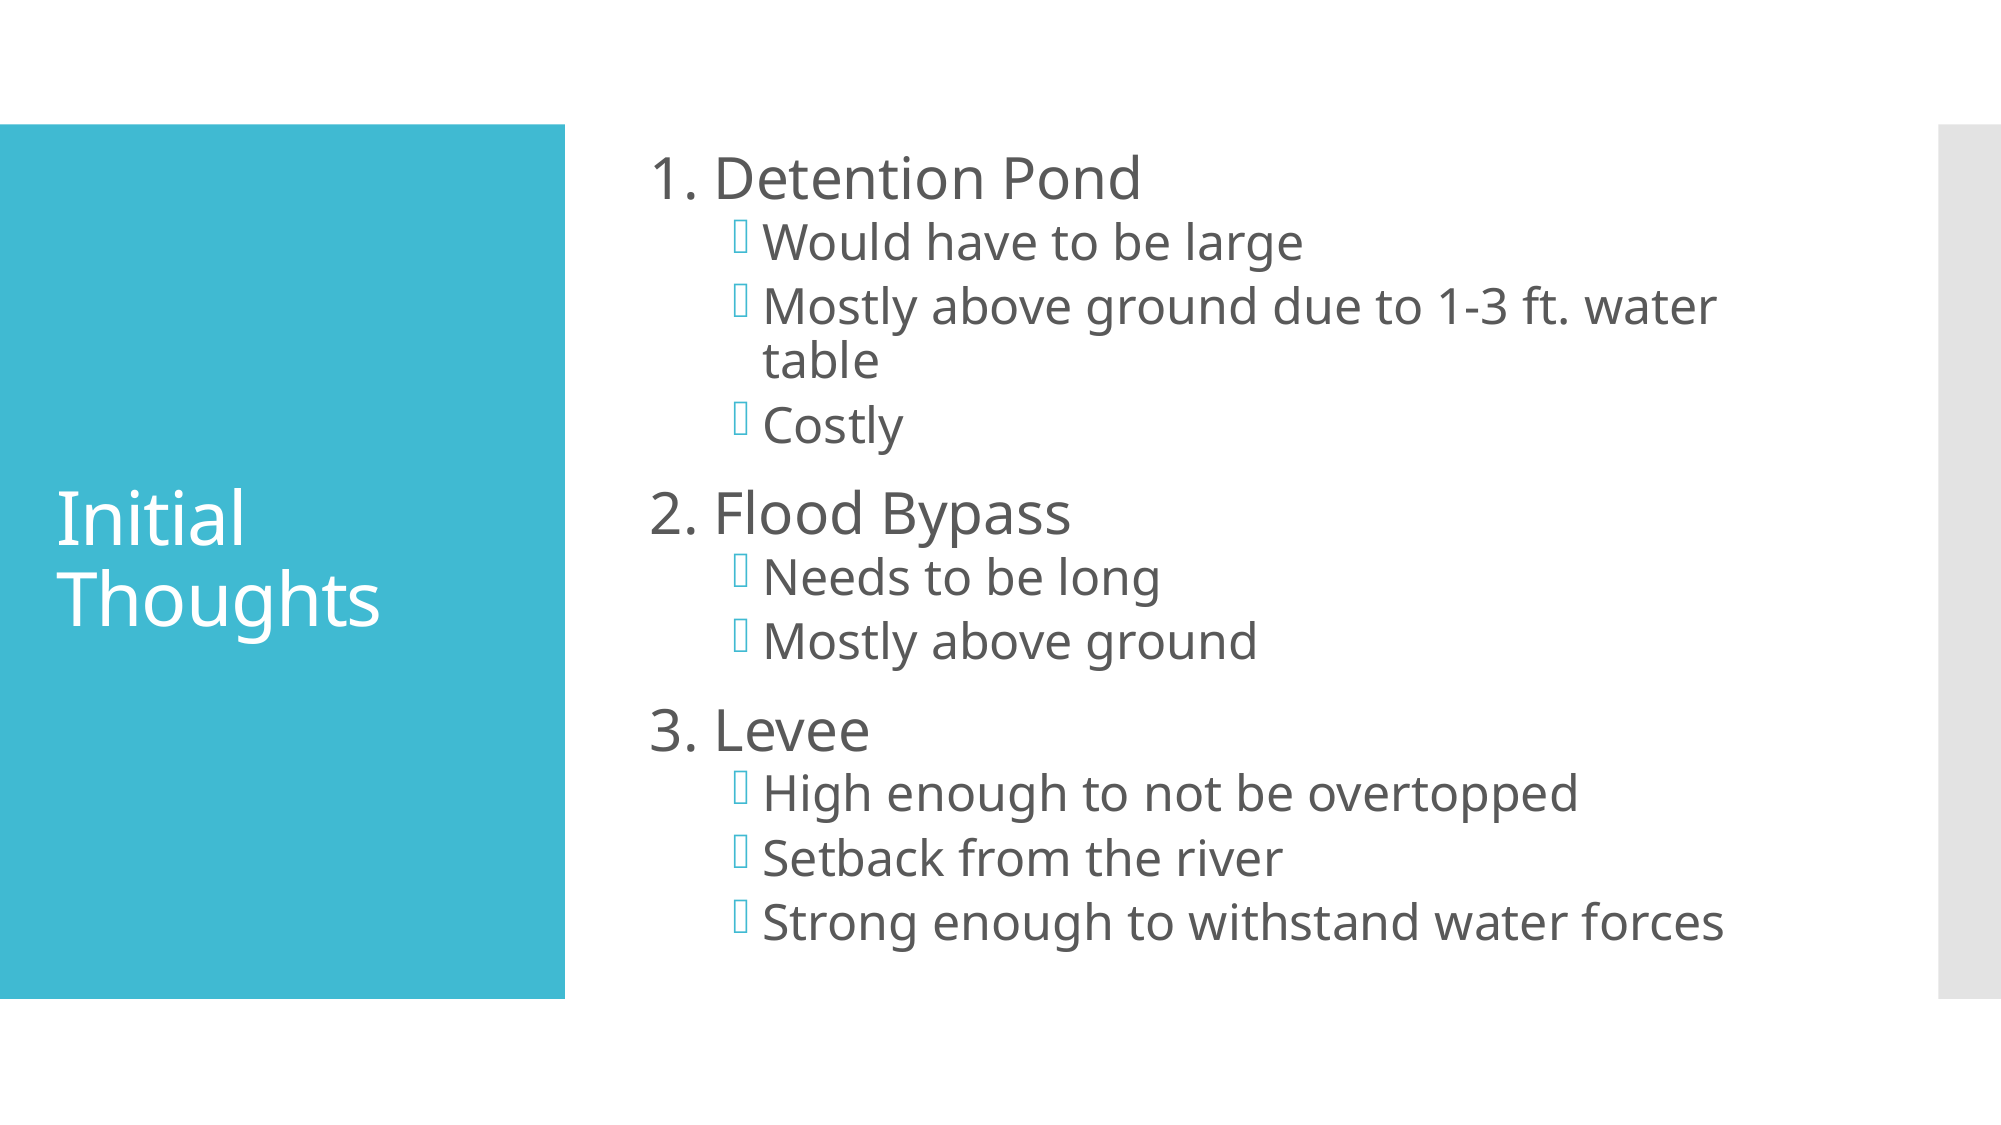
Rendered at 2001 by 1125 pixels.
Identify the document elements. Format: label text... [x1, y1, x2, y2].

title Initial Thoughts [41, 184, 525, 940]
list 1. Detention Pond Would have to be large Mostly above ground due to 1-3 ft. water table Costly 2. Flood Bypass Needs to be long Mostly above ground 3. Levee High enough to not be overtopped Setback from the river Strong enough to withstand water forces [634, 141, 1835, 982]
